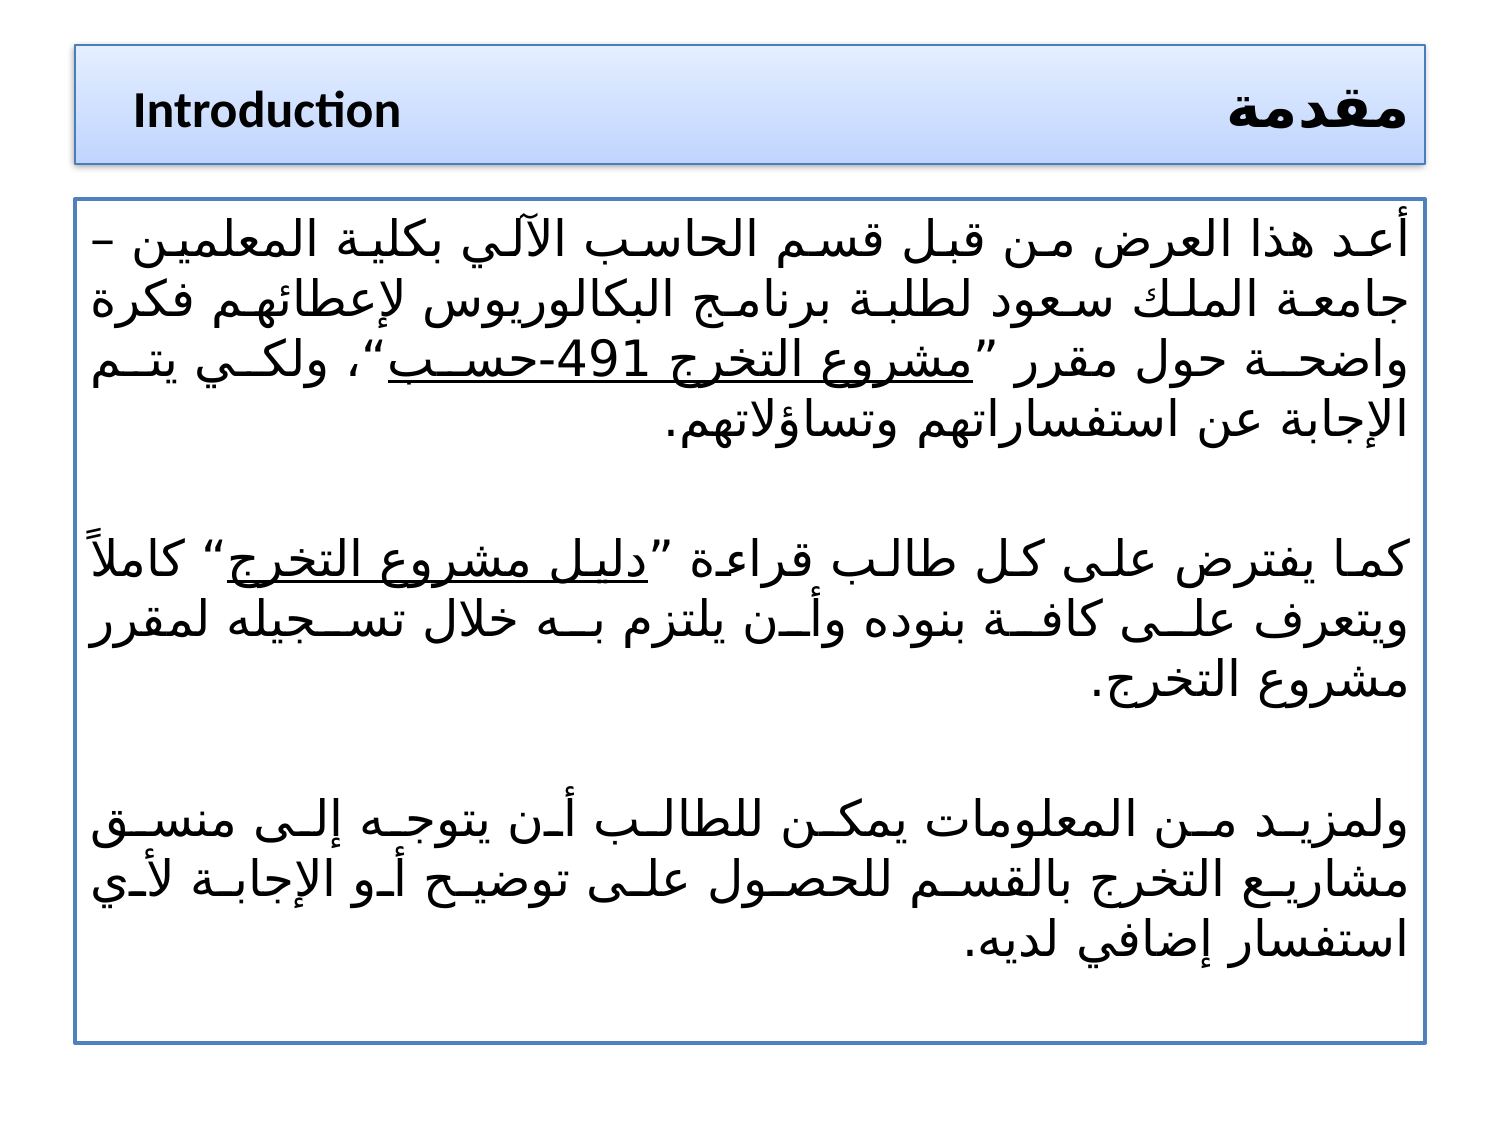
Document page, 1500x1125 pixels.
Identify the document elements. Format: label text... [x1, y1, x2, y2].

title مقدمة Introduction [74, 44, 1426, 165]
list أعد هذا العرض من قبل قسم الحاسب الآلي بكلية المعلمين – جامعة الملك سعود لطلبة برنامج البكالوريوس لإعطائهم فكرة واضحة حول مقرر ”مشروع التخرج 491-حسب“، ولكي يتم الإجابة عن استفساراتهم وتساؤلاتهم. كما يفترض على كل طالب قراءة ”دليل مشروع التخرج“ كاملاً ويتعرف على كافة بنوده وأن يلتزم به خلال تسجيله لمقرر مشروع التخرج. ولمزيد من المعلومات يمكن للطالب أن يتوجه إلى منسق مشاريع التخرج بالقسم للحصول على توضيح أو الإجابة لأي استفسار إضافي لديه. [73, 197, 1427, 1045]
